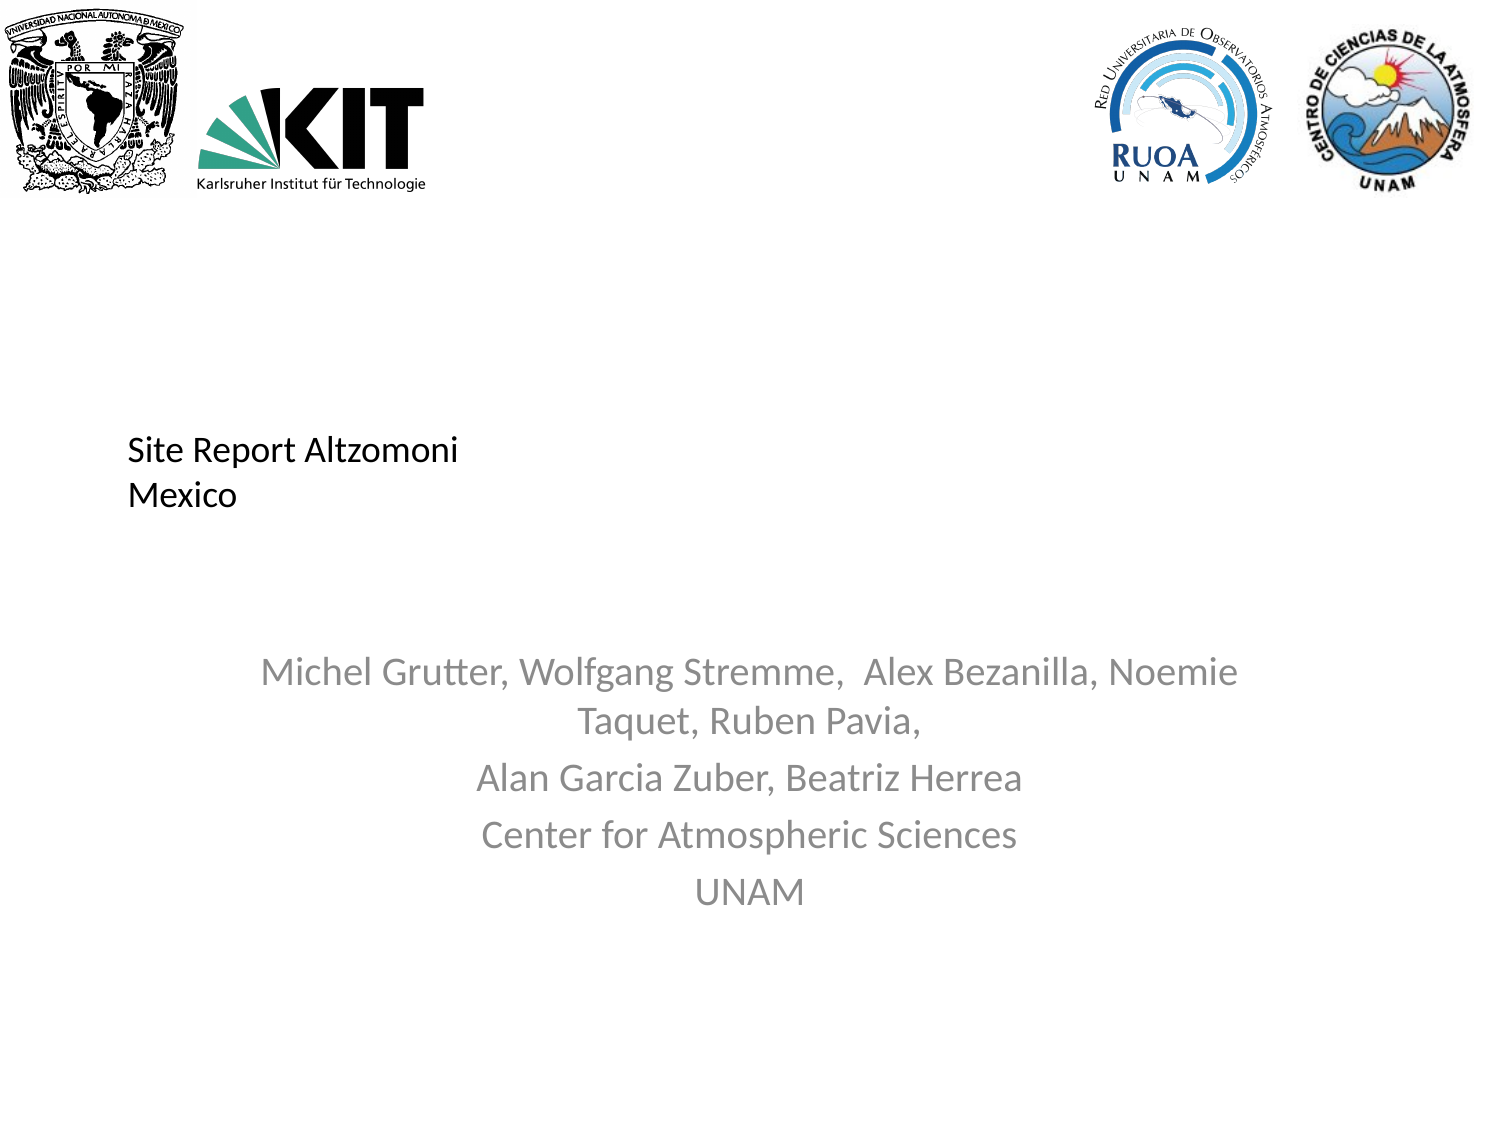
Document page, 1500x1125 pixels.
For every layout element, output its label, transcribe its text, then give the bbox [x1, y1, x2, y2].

picture [0, 0, 427, 198]
picture [1091, 22, 1276, 186]
title Site Report Altzomoni Mexico [112, 349, 1388, 591]
subtitle Michel Grutter, Wolfgang Stremme, Alex Bezanilla, Noemie Taquet, Ruben Pavia, Alan Garcia Zuber, Beatriz Herrea Center for Atmospheric Sciences UNAM [225, 637, 1275, 925]
picture [1297, 24, 1478, 198]
